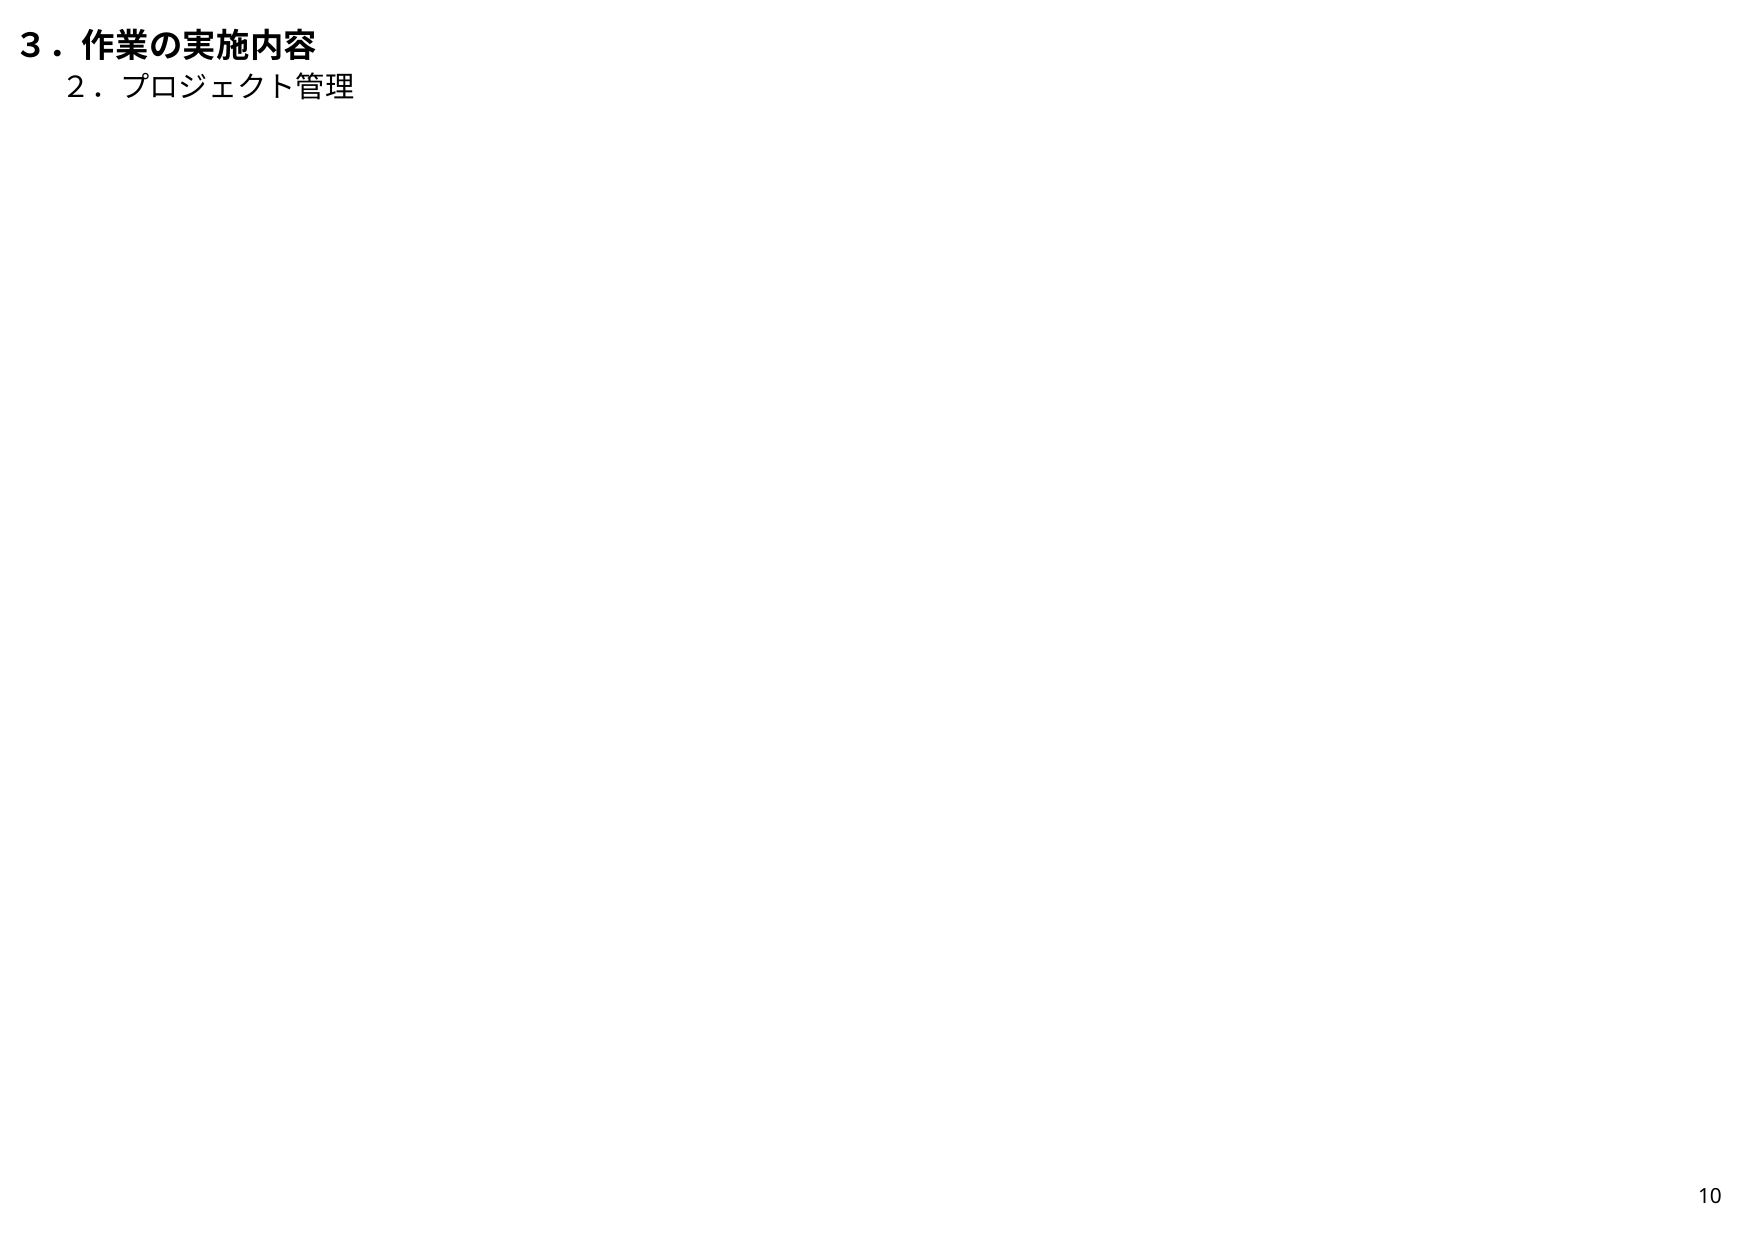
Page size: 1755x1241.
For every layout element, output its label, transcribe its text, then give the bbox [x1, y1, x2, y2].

list ２．プロジェクト管理 [61, 67, 1739, 104]
title ３．作業の実施内容 [14, 29, 1739, 66]
